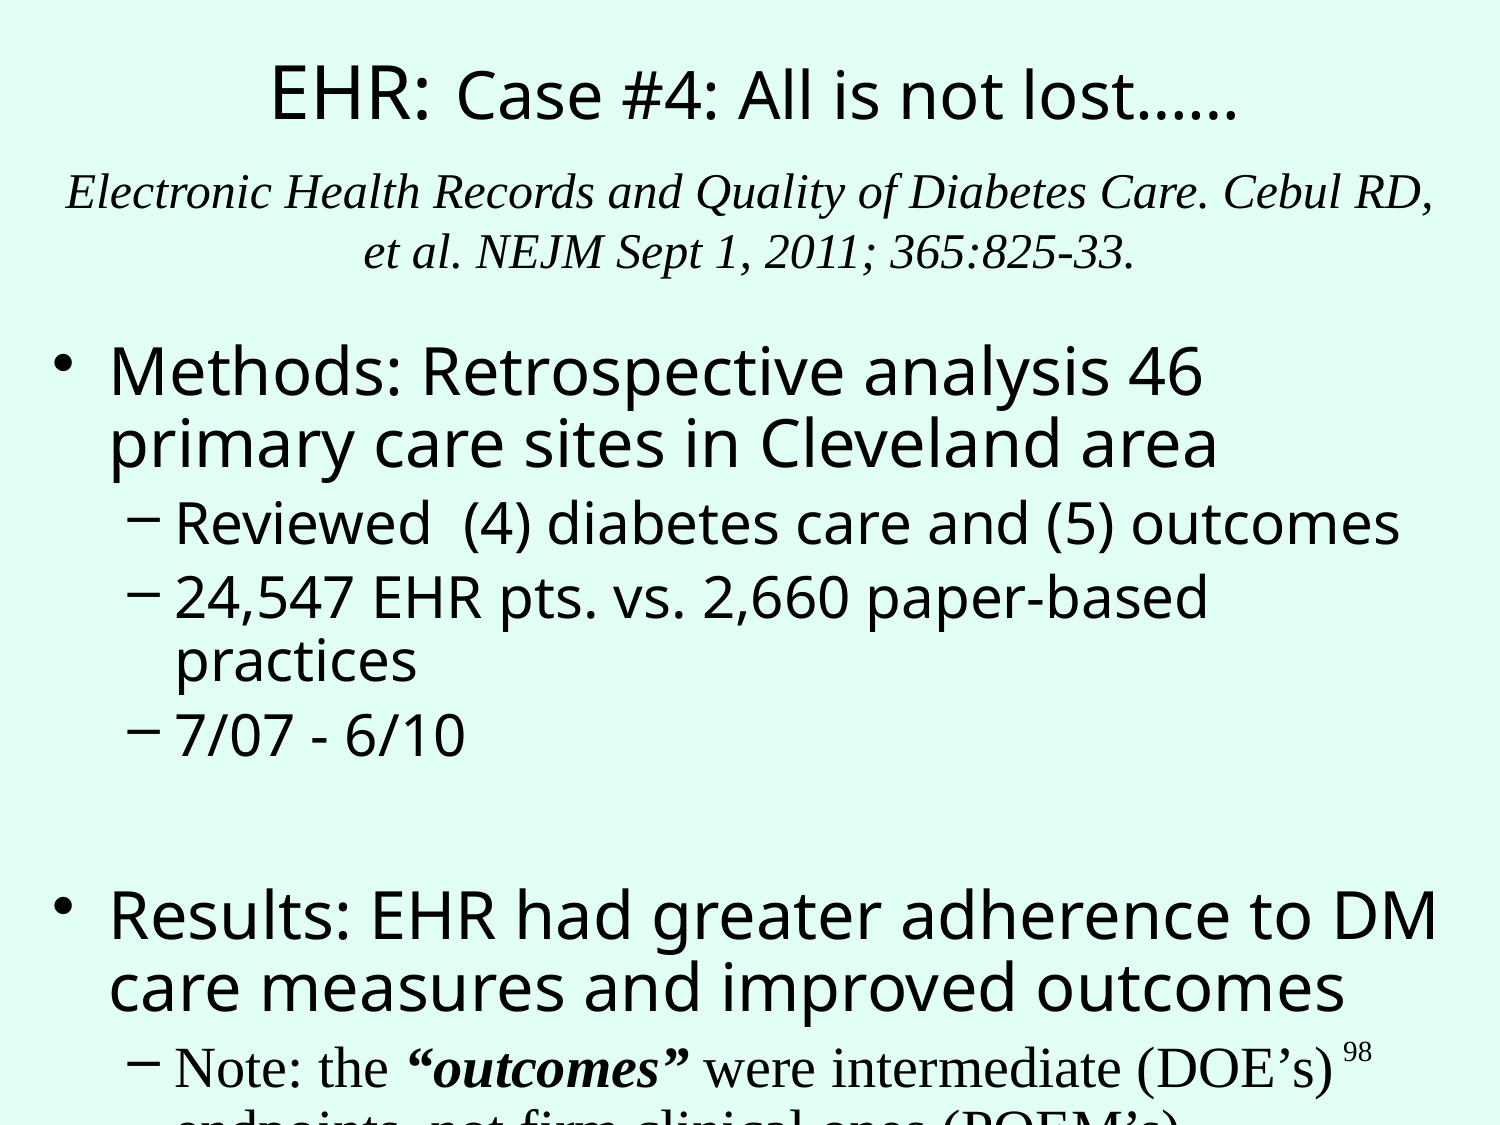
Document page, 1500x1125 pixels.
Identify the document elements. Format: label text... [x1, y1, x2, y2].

text_box EHR: Case #4: All is not lost…… [253, 24, 1257, 145]
list Methods: Retrospective analysis 46 primary care sites in Cleveland area Reviewed (4) diabetes care and (5) outcomes 24,547 EHR pts. vs. 2,660 paper-based practices 7/07 - 6/10 Results: EHR had greater adherence to DM care measures and improved outcomes Note: the “outcomes” were intermediate (DOE’s) endpoints, not firm clinical ones (POEM’s) [37, 313, 1463, 1088]
text_box 98 [1074, 1088, 1388, 1100]
title Electronic Health Records and Quality of Diabetes Care. Cebul RD, et al. NEJM Sept 1, 2011; 365:825-33. [37, 125, 1463, 313]
